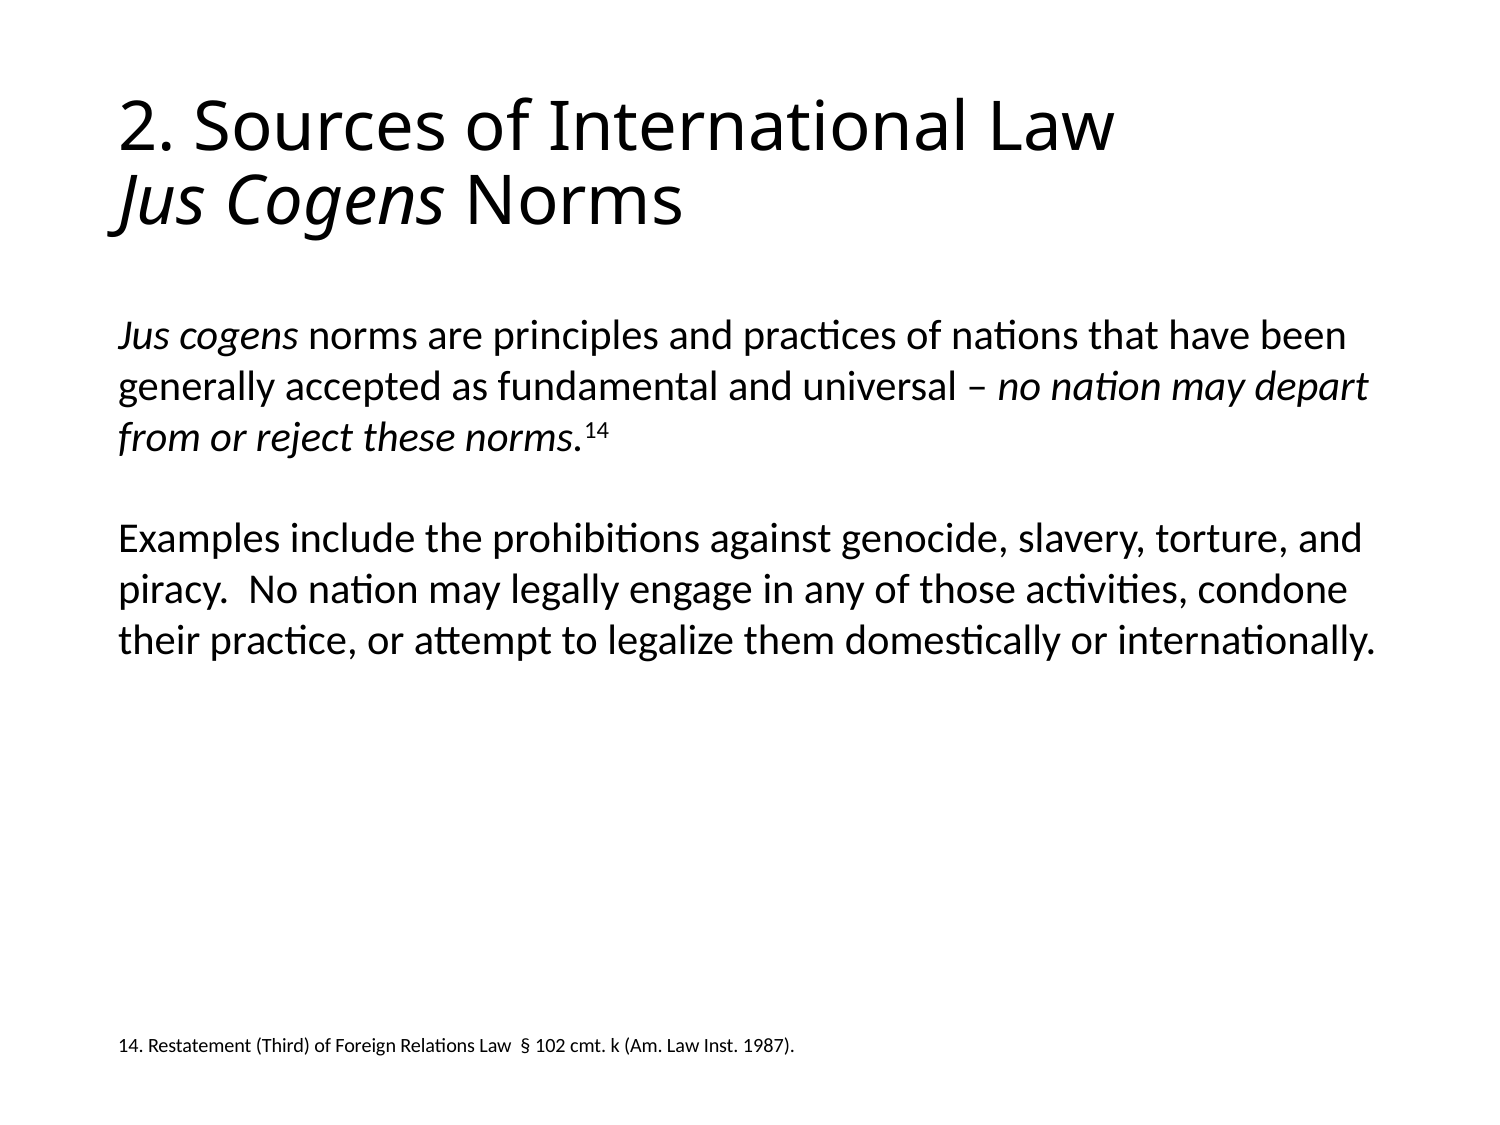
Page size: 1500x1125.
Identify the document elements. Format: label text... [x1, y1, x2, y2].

list Jus cogens norms are principles and practices of nations that have been generally accepted as fundamental and universal – no nation may depart from or reject these norms.14 Examples include the prohibitions against genocide, slavery, torture, and piracy. No nation may legally engage in any of those activities, condone their practice, or attempt to legalize them domestically or internationally. 14. Restatement (Third) of Foreign Relations Law § 102 cmt. k (Am. Law Inst. 1987). [102, 299, 1398, 1103]
title 2. Sources of International Law Jus Cogens Norms [102, 56, 1398, 275]
